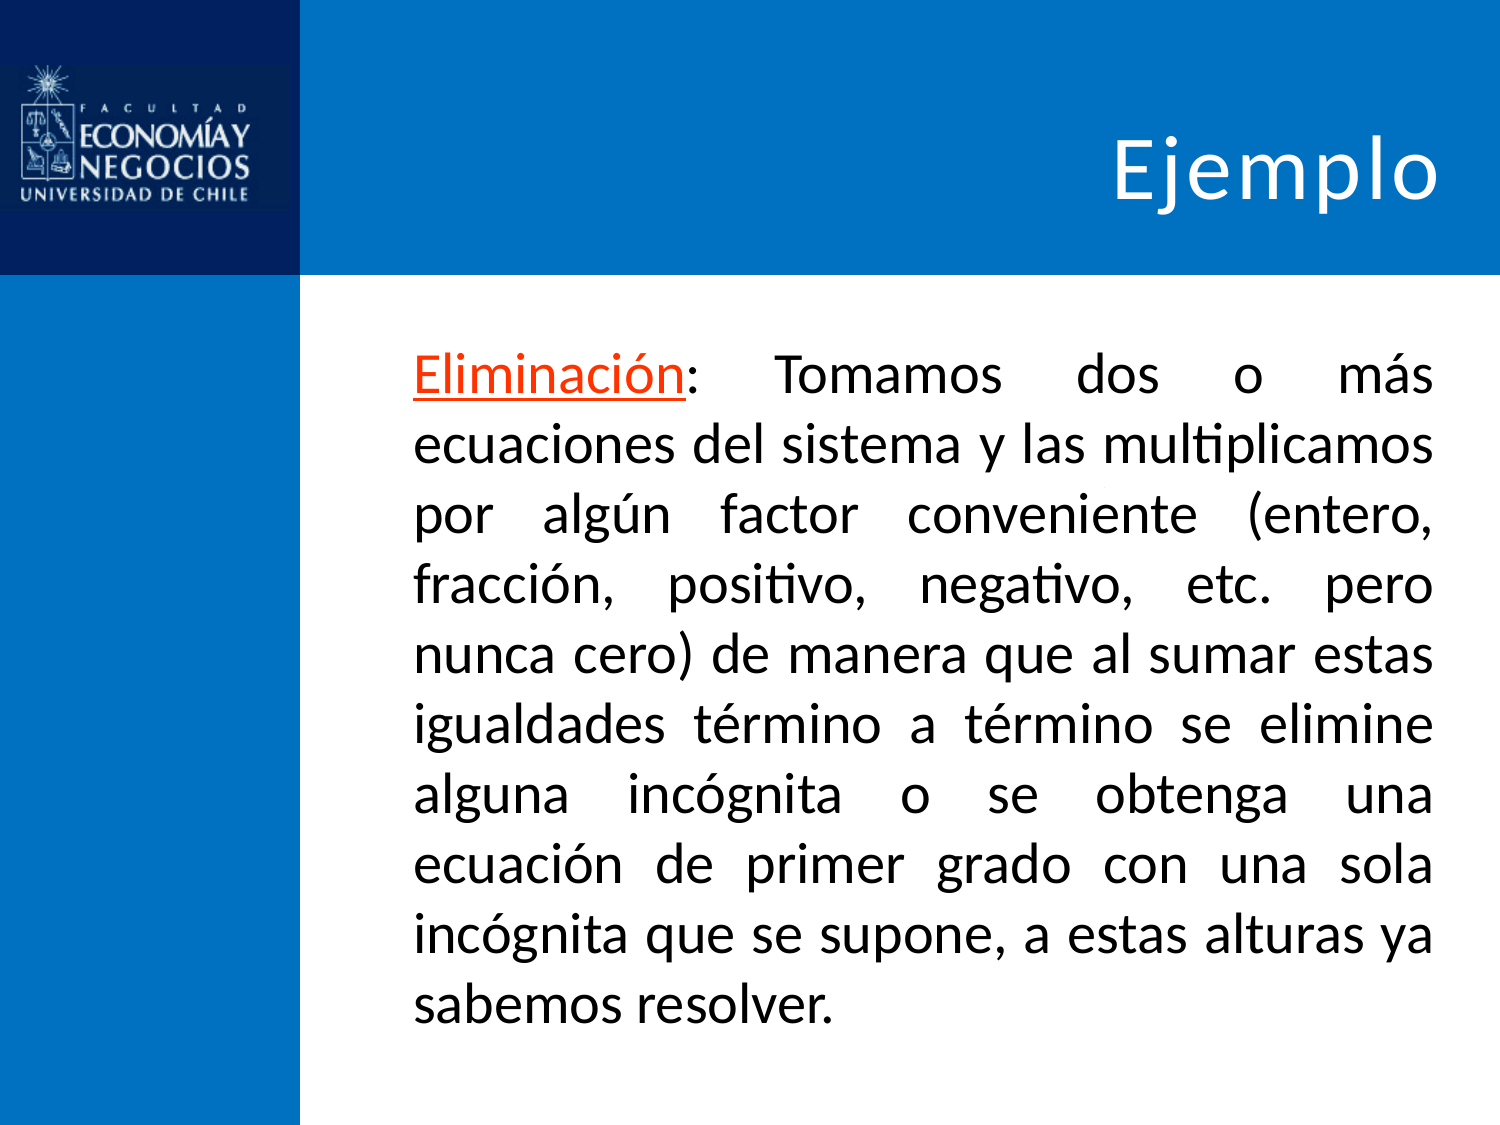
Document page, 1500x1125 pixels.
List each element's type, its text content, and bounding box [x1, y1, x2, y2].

picture [0, 64, 290, 211]
title Ejemplo [281, 46, 1456, 279]
text_box Eliminación: Tomamos dos o más ecuaciones del sistema y las multiplicamos por algún factor conveniente (entero, fracción, positivo, negativo, etc. pero nunca cero) de manera que al sumar estas igualdades término a término se elimine alguna incógnita o se obtenga una ecuación de primer grado con una sola incógnita que se supone, a estas alturas ya sabemos resolver. [398, 328, 1450, 1043]
